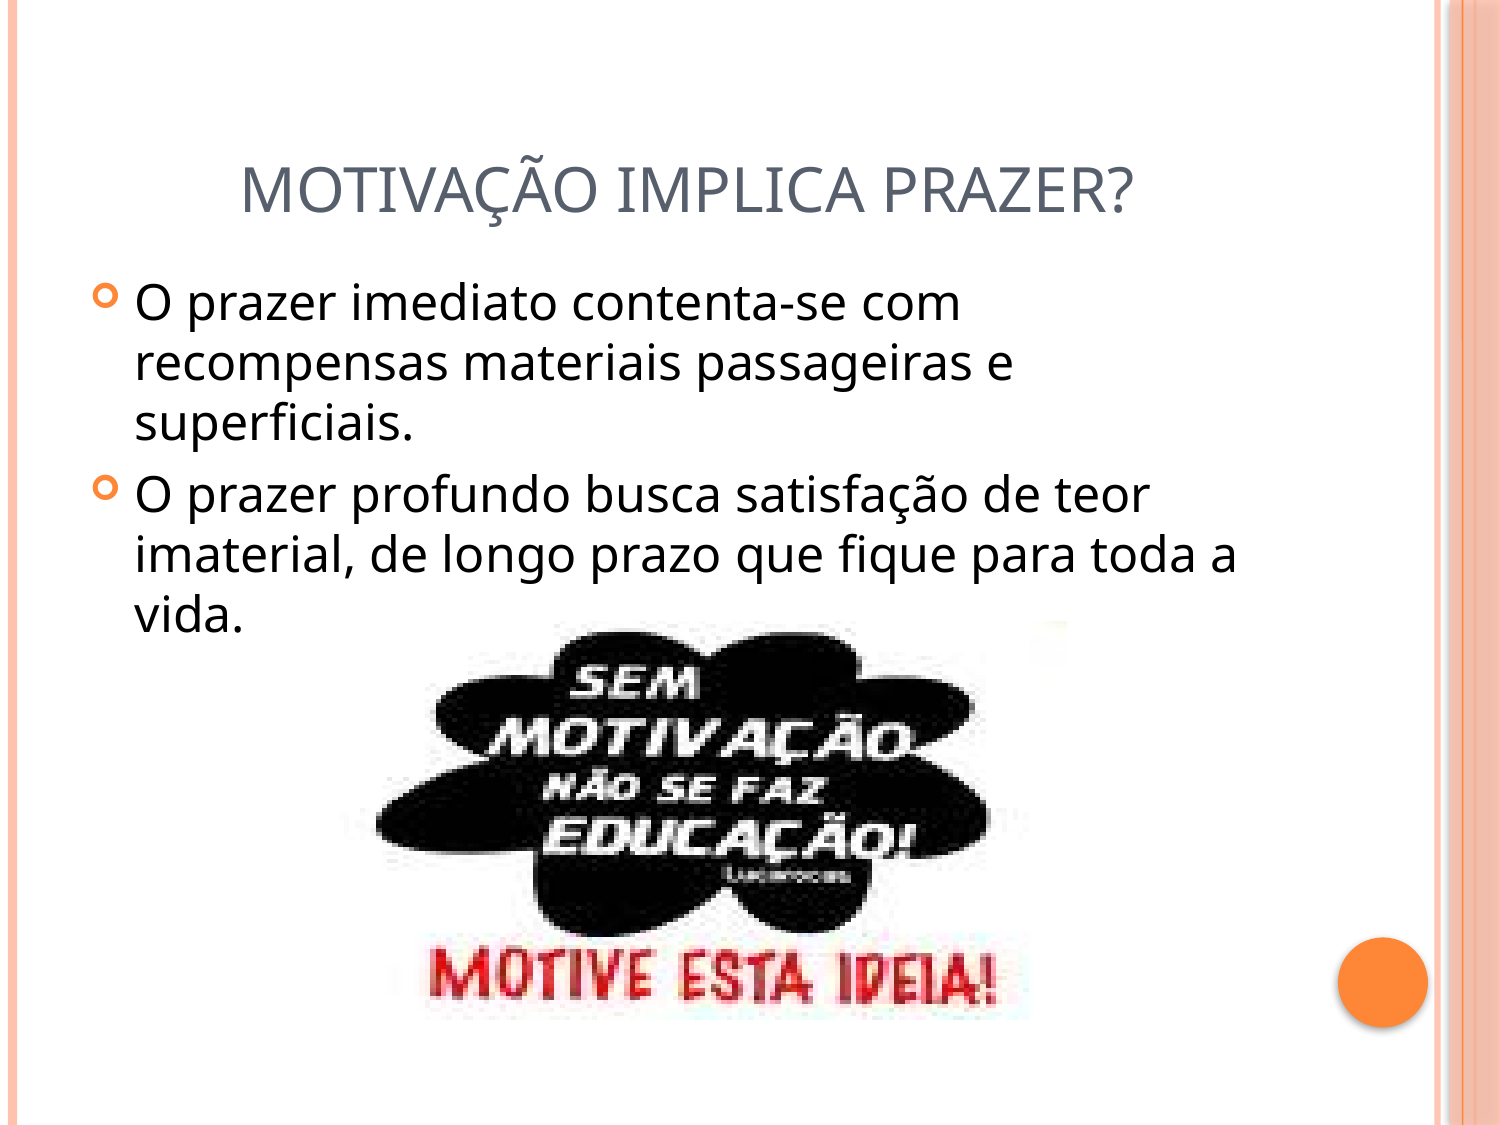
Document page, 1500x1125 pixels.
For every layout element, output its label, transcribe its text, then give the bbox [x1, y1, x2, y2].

picture [339, 620, 1067, 1021]
title MOTIVAÇÃO IMPLICA PRAZER? [75, 45, 1300, 233]
list O prazer imediato contenta-se com recompensas materiais passageiras e superficiais. O prazer profundo busca satisfação de teor imaterial, de longo prazo que fique para toda a vida. [75, 262, 1300, 1062]
